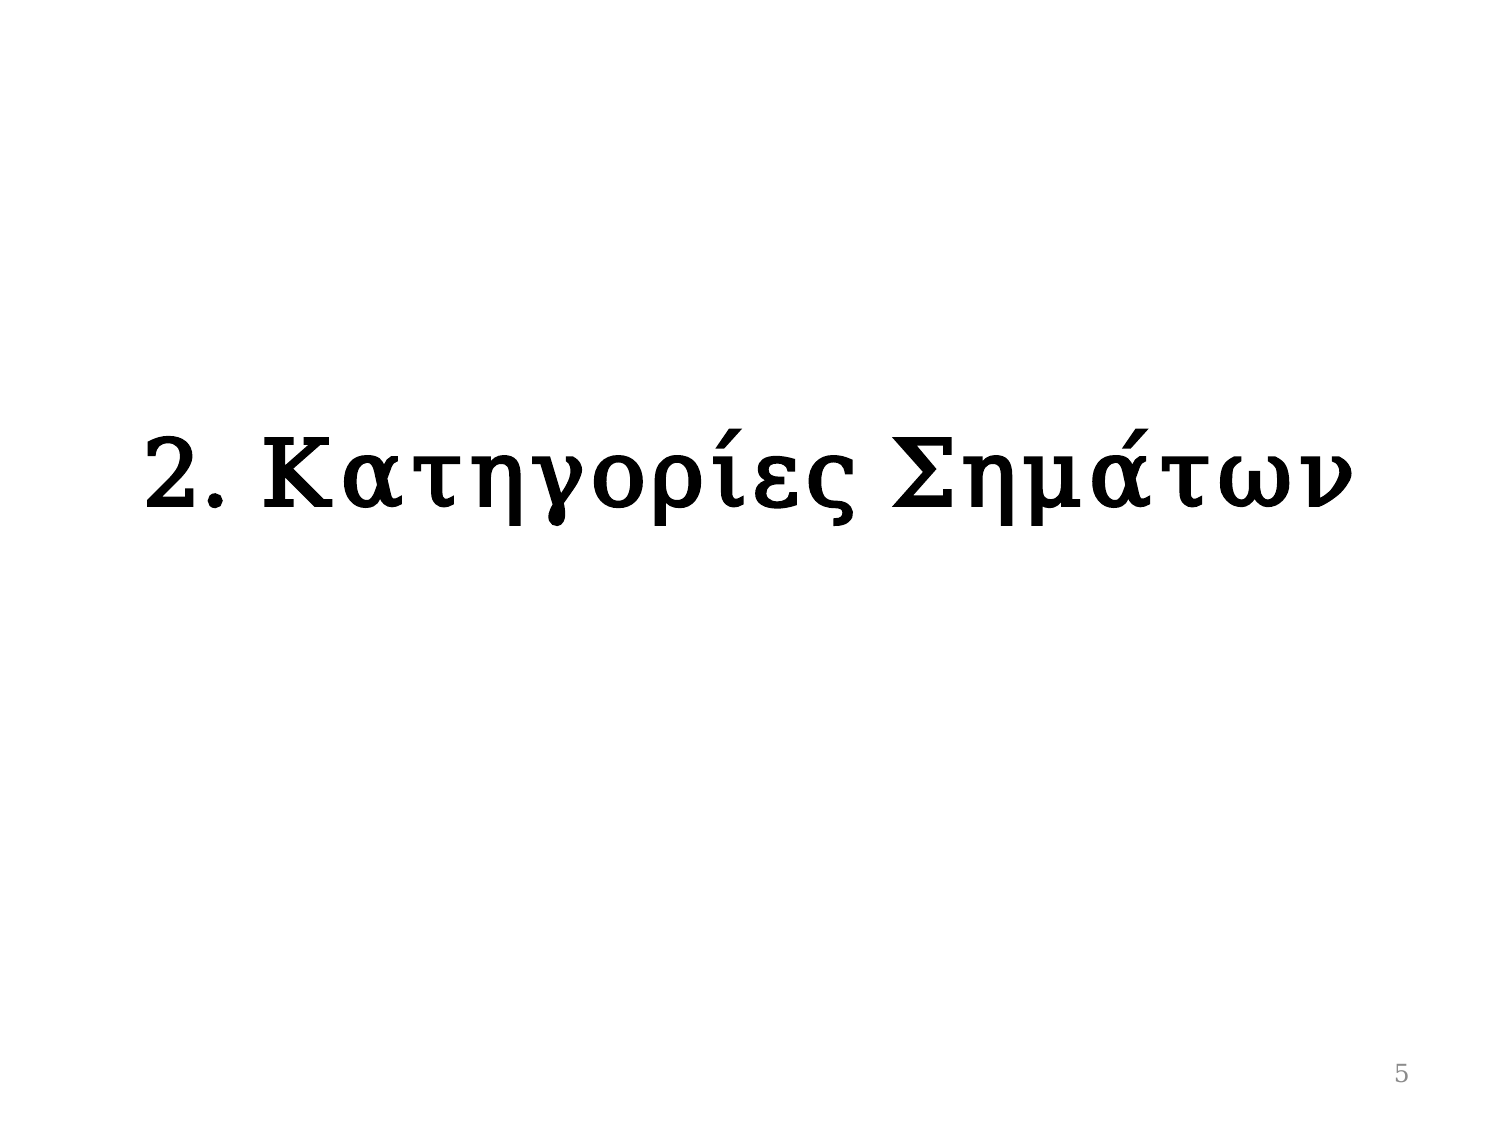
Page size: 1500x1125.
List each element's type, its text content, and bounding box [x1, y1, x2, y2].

title 2. Κατηγορίες Σημάτων [75, 375, 1425, 563]
slide_number 5 [1074, 1042, 1425, 1103]
